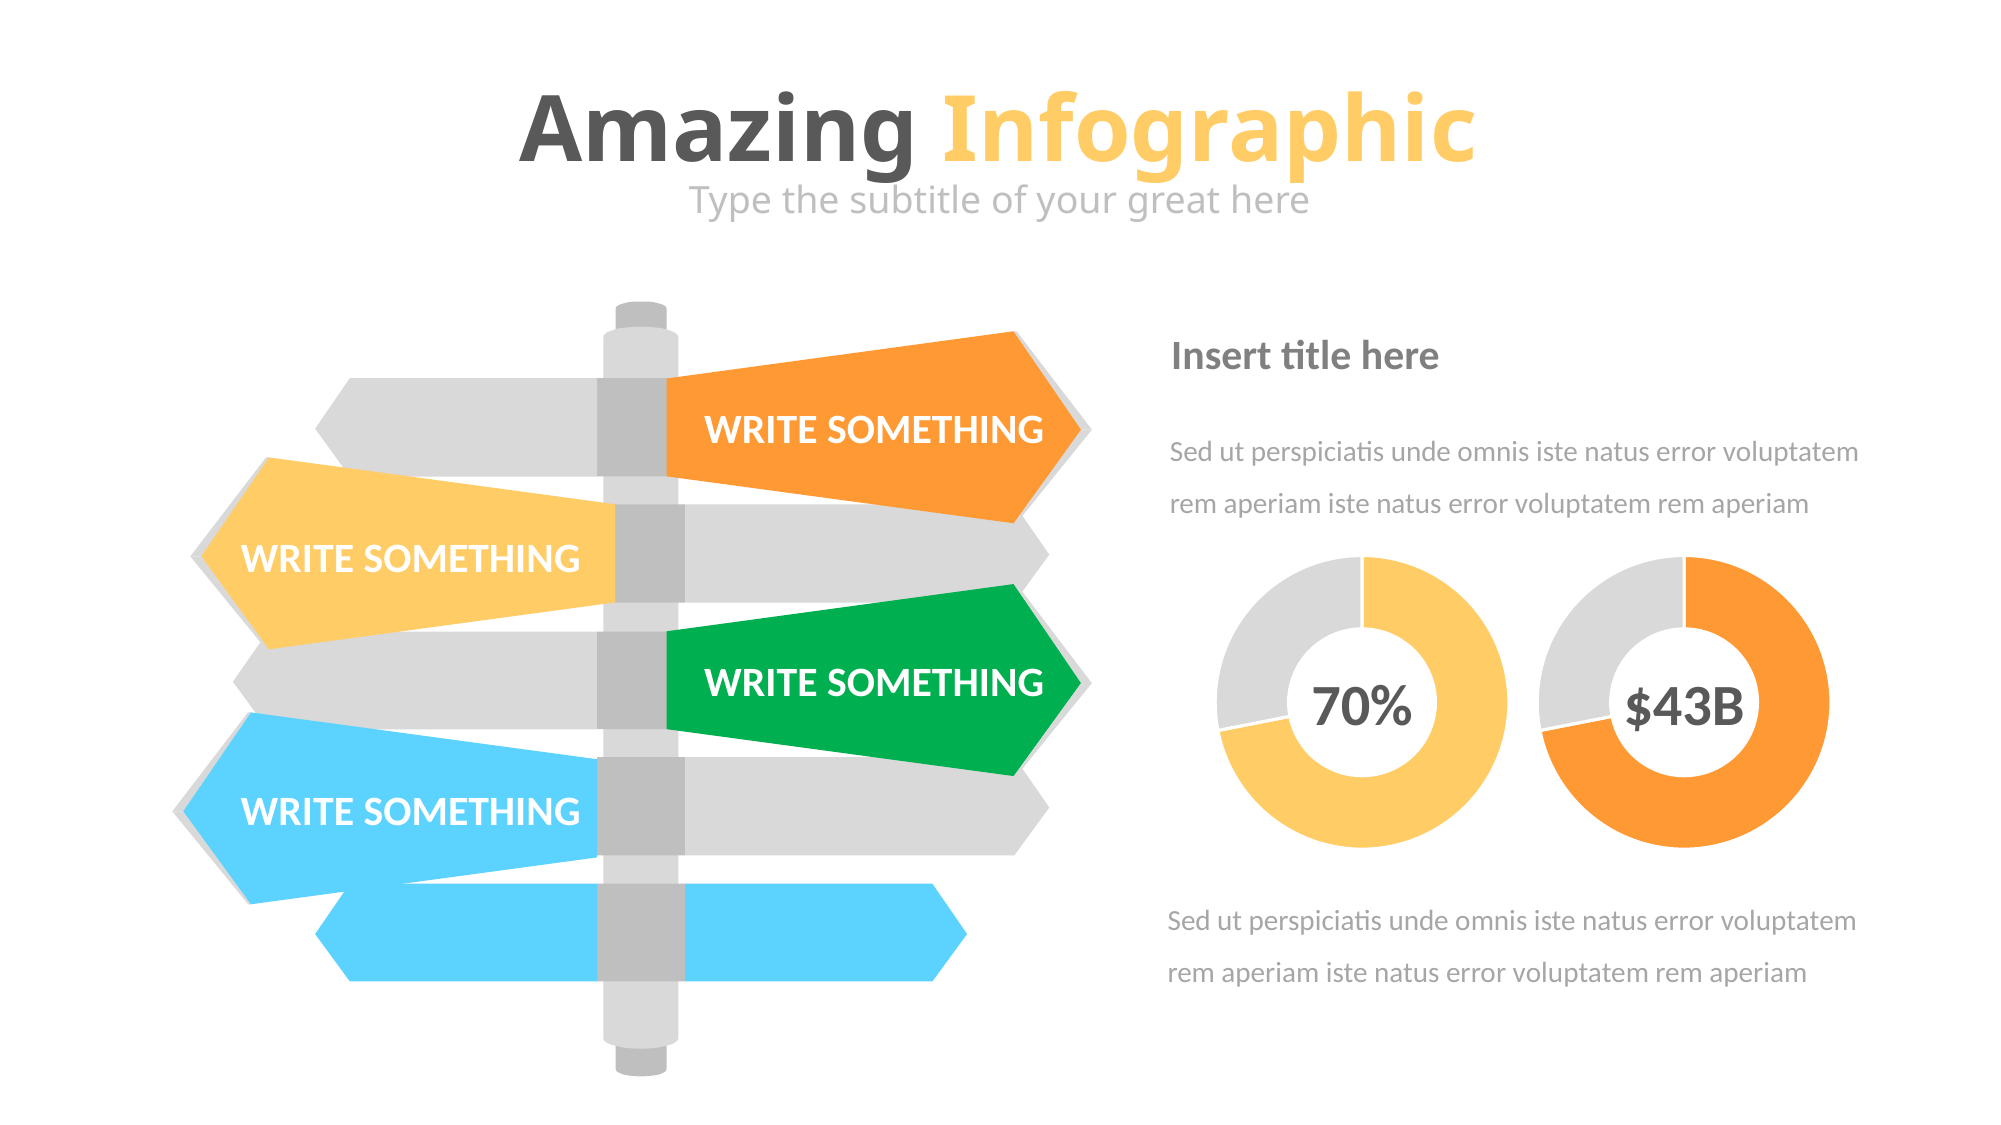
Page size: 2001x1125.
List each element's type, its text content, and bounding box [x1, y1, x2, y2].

text_box Sed ut perspiciatis unde omnis iste natus error voluptatem rem aperiam iste natus error voluptatem rem aperiam [1155, 407, 1914, 527]
text_box Amazing Infographic [83, 74, 1914, 183]
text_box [172, 301, 1092, 1077]
chart [1132, 549, 1914, 856]
text_box Sed ut perspiciatis unde omnis iste natus error voluptatem rem aperiam iste natus error voluptatem rem aperiam [1152, 876, 1912, 996]
text_box Type the subtitle of your great here [84, 173, 1916, 254]
text_box Insert title here [1156, 320, 1455, 386]
